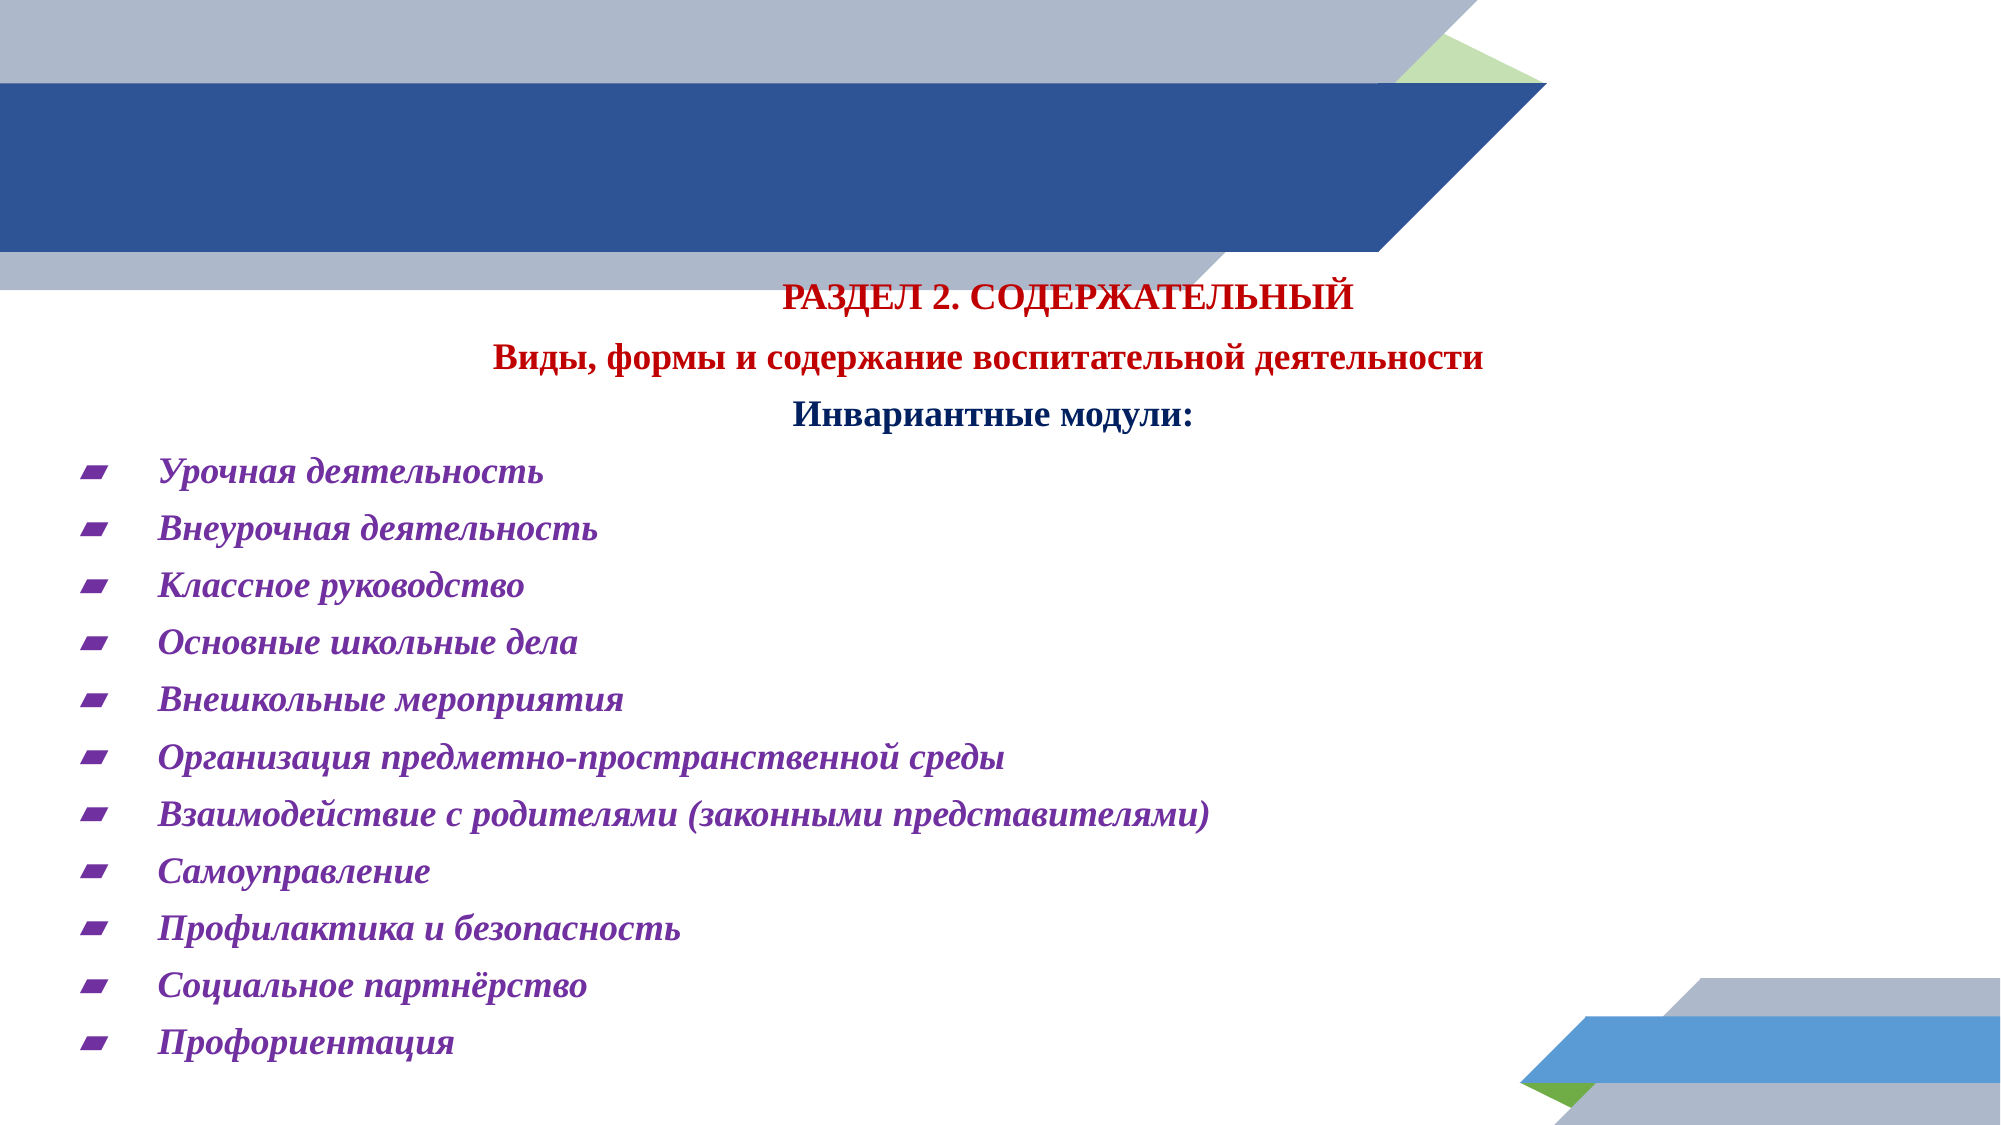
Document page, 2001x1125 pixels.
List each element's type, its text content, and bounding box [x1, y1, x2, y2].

list РАЗДЕЛ 2. СОДЕРЖАТЕЛЬНЫЙ Виды, формы и содержание воспитательной деятельности Инвариантные модули: Урочная деятельность Внеурочная деятельность Классное руководство Основные школьные дела Внешкольные мероприятия Организация предметно-пространственной среды Взаимодействие с родителями (законными представителями) Самоуправление Профилактика и безопасность Социальное партнёрство Профориентация [42, 251, 1945, 1095]
